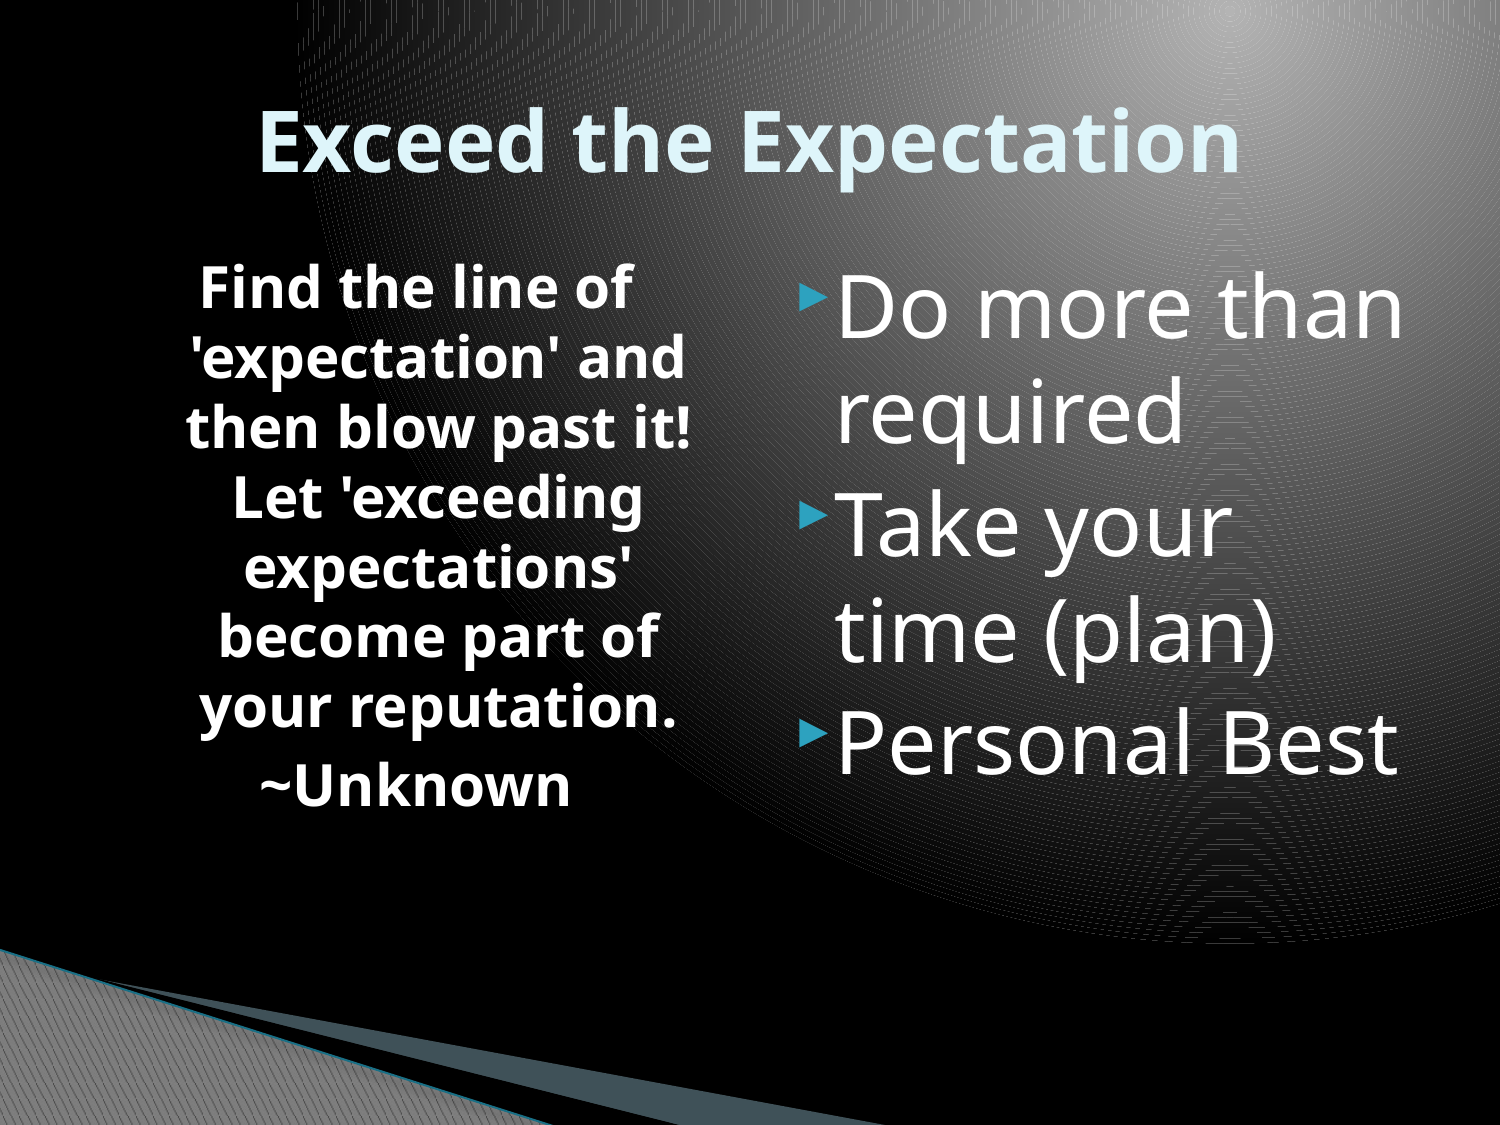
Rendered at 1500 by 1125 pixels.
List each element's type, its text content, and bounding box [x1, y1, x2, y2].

list Find the line of 'expectation' and then blow past it! Let 'exceeding expectations' become part of your reputation. ~Unknown [75, 243, 738, 986]
list Do more than required Take your time (plan) Personal Best [762, 243, 1425, 986]
title Exceed the Expectation [75, 45, 1425, 233]
picture [0, 952, 543, 1125]
